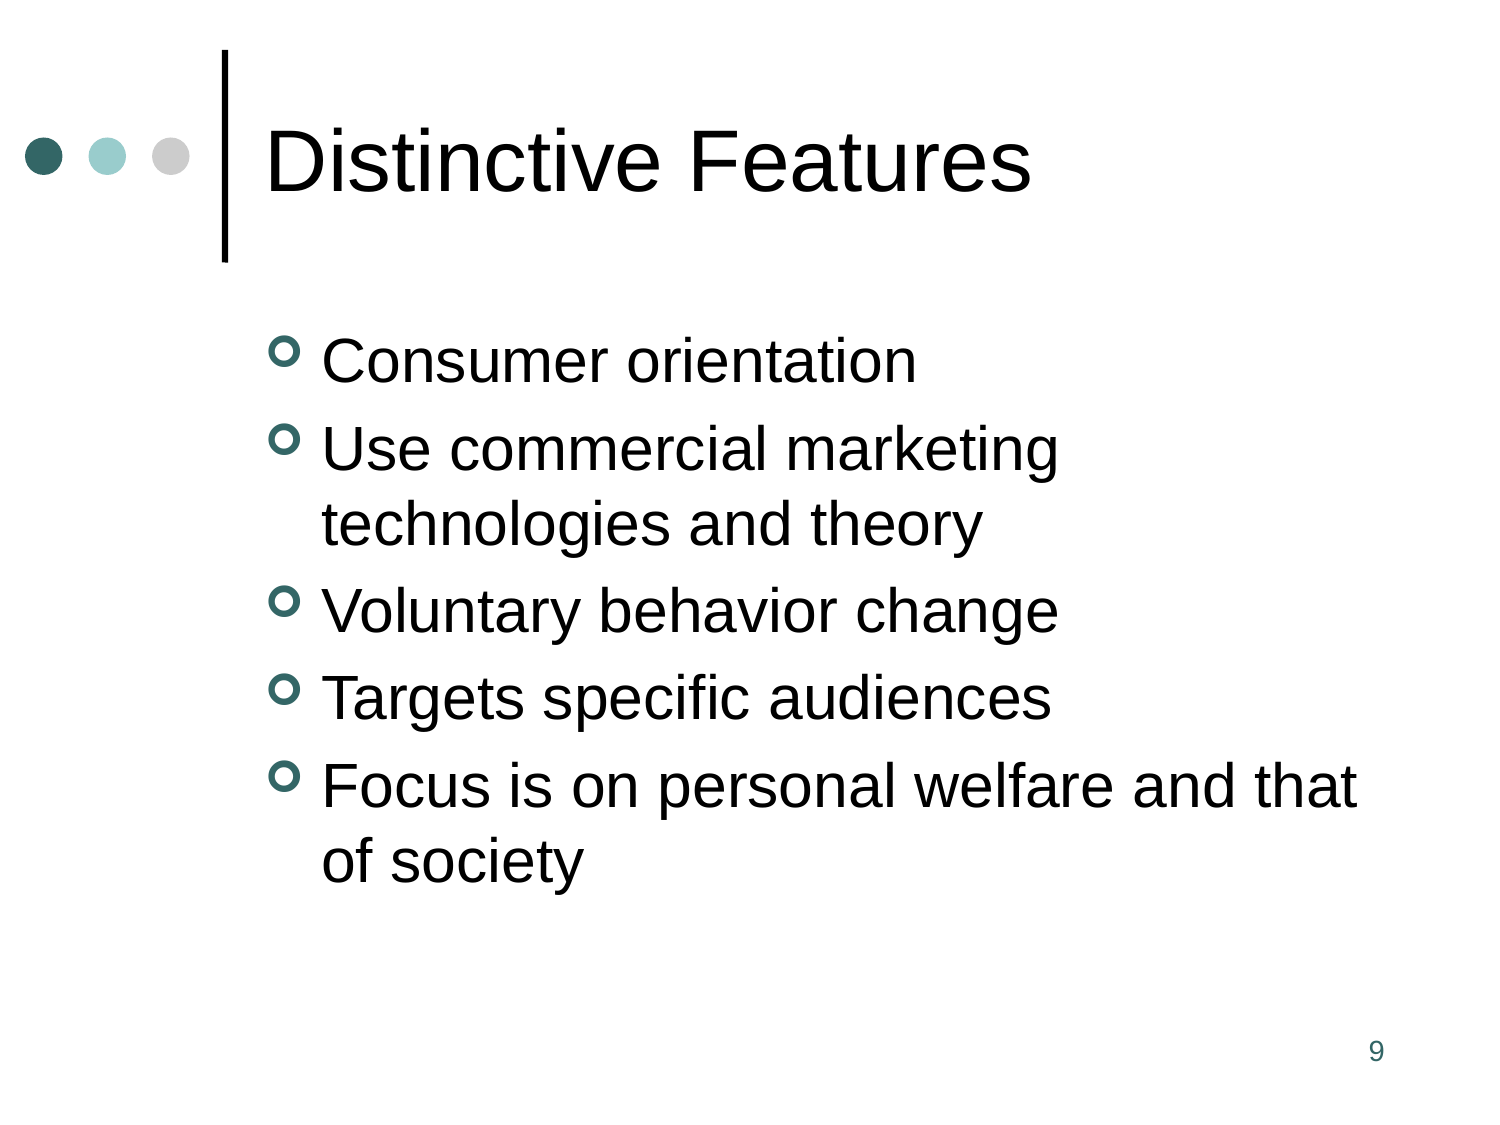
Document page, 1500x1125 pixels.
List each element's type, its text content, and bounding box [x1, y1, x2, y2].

slide_number 9 [1187, 1025, 1400, 1100]
title Distinctive Features [249, 31, 1400, 282]
list Consumer orientation Use commercial marketing technologies and theory Voluntary behavior change Targets specific audiences Focus is on personal welfare and that of society [249, 312, 1400, 988]
